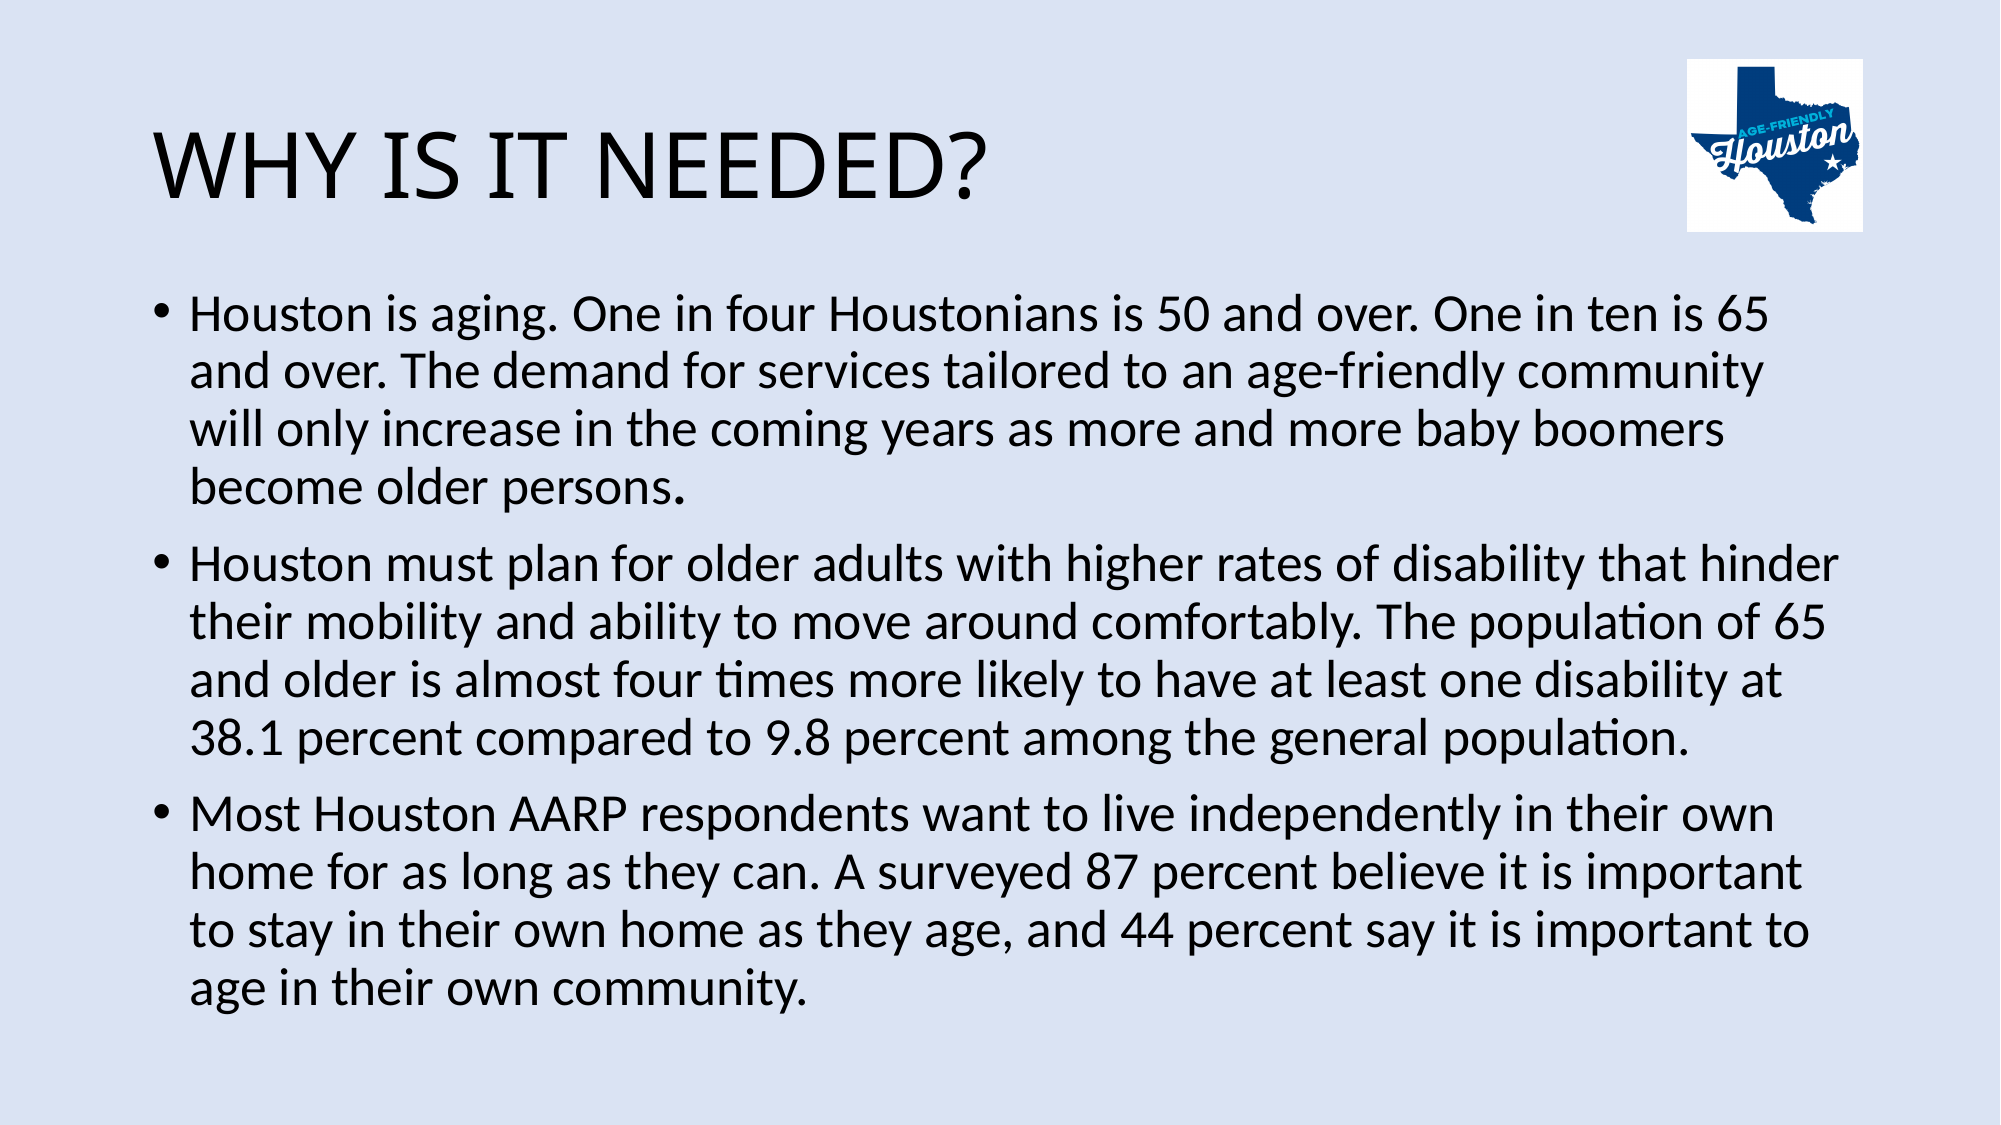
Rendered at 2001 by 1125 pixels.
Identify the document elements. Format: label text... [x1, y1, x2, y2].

title WHY IS IT NEEDED? [137, 59, 1863, 277]
picture [1687, 59, 1863, 232]
list Houston is aging. One in four Houstonians is 50 and over. One in ten is 65 and over. The demand for services tailored to an age-friendly community will only increase in the coming years as more and more baby boomers become older persons. Houston must plan for older adults with higher rates of disability that hinder their mobility and ability to move around comfortably. The population of 65 and older is almost four times more likely to have at least one disability at 38.1 percent compared to 9.8 percent among the general population. Most Houston AARP respondents want to live independently in their own home for as long as they can. A surveyed 87 percent believe it is important to stay in their own home as they age, and 44 percent say it is important to age in their own community. [137, 277, 1863, 1066]
